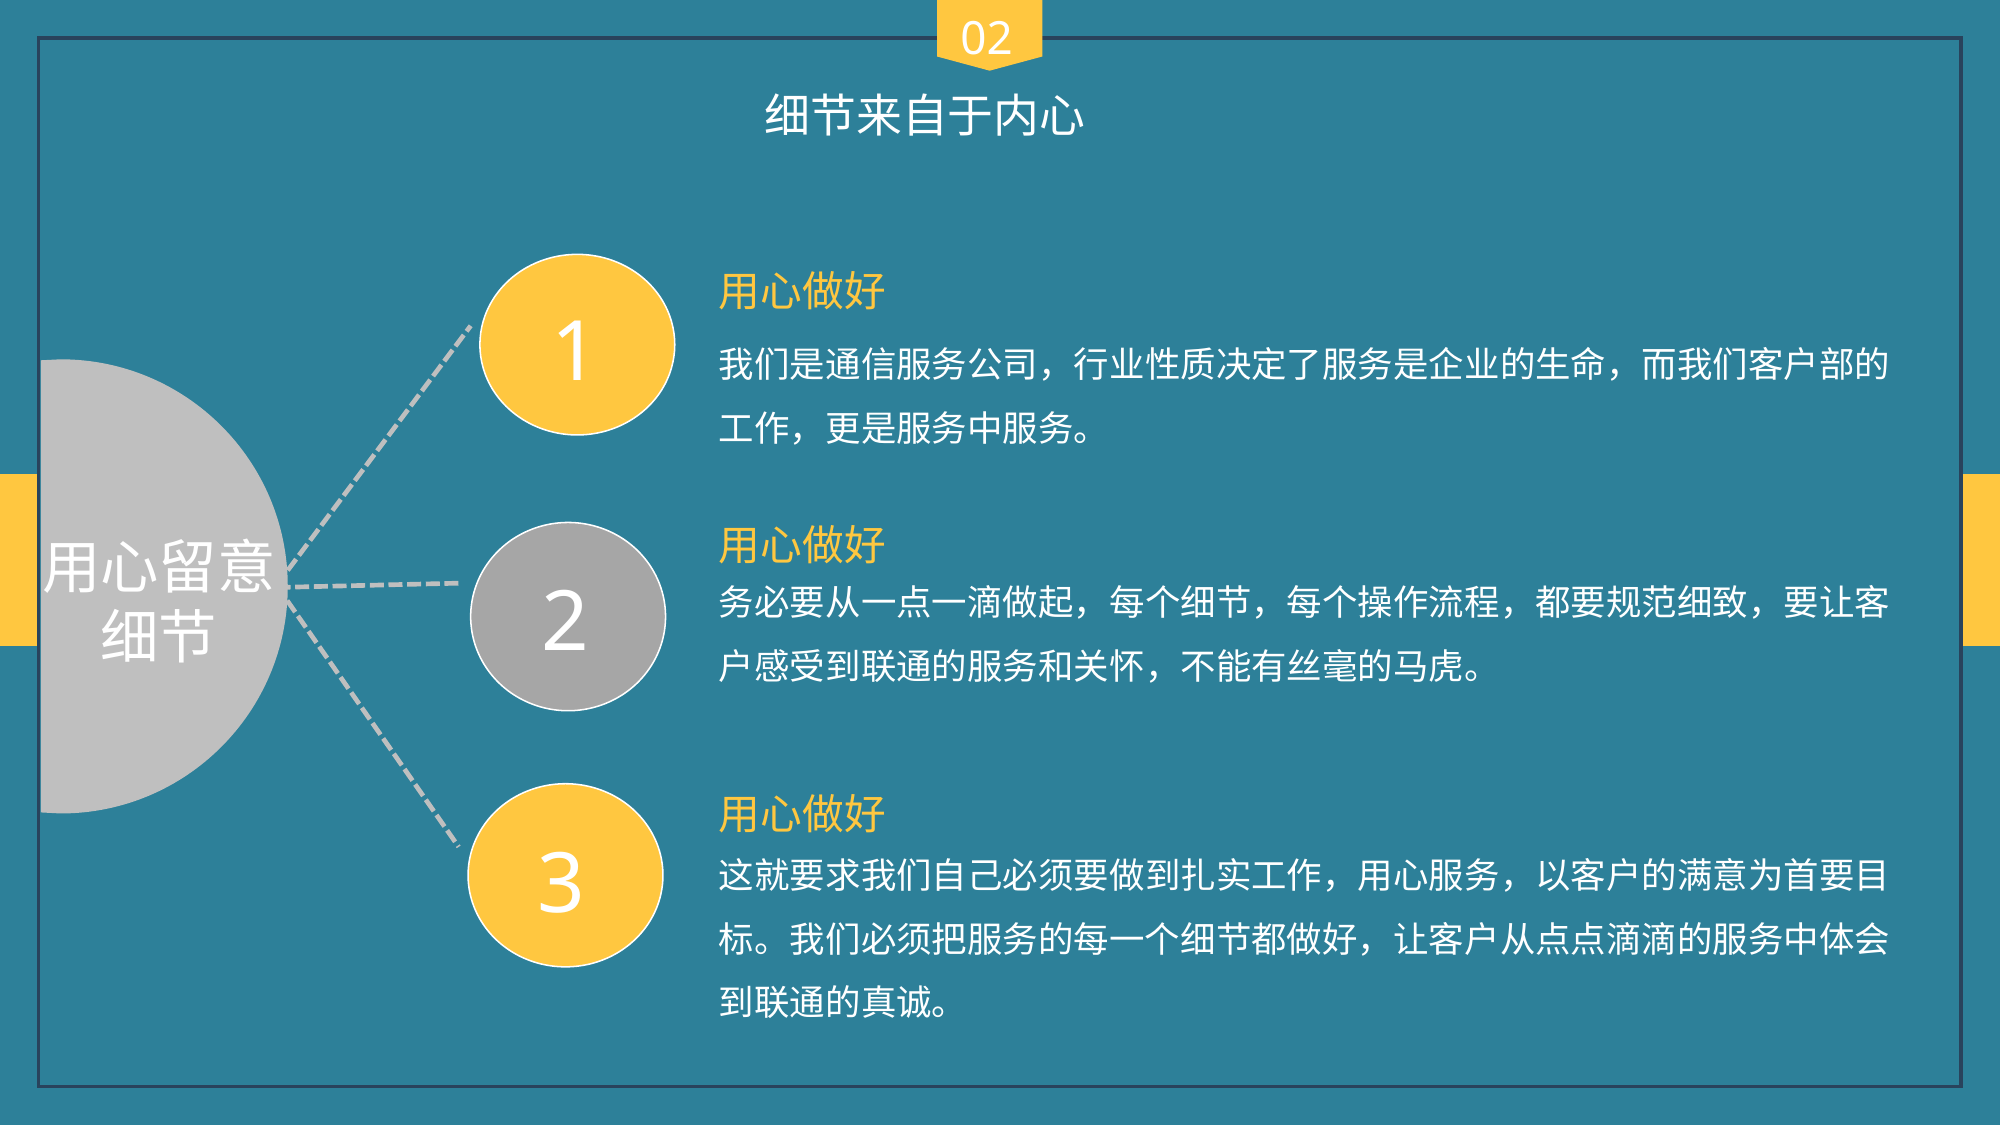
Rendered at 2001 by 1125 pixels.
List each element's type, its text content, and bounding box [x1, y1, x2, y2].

text_box 这就要求我们自己必须要做到扎实工作，用心服务，以客户的满意为首要目标。我们必须把服务的每一个细节都做好，让客户从点点滴滴的服务中体会到联通的真诚。 [704, 824, 1918, 1031]
text_box 细节来自于内心 [749, 79, 1253, 150]
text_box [937, 0, 1058, 72]
text_box 务必要从一点一滴做起，每个细节，每个操作流程，都要规范细致，要让客户感受到联通的服务和关怀，不能有丝毫的马虎。 [724, 551, 1918, 694]
text_box 用心做好 [704, 520, 974, 551]
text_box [479, 254, 734, 435]
text_box 我们是通信服务公司，行业性质决定了服务是企业的生命，而我们客户部的工作，更是服务中服务。 [704, 313, 1918, 520]
text_box 用心做好 [704, 780, 929, 824]
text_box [468, 783, 663, 967]
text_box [0, 359, 326, 814]
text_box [276, 325, 471, 847]
text_box 用心做好 [734, 257, 934, 313]
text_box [470, 522, 724, 711]
